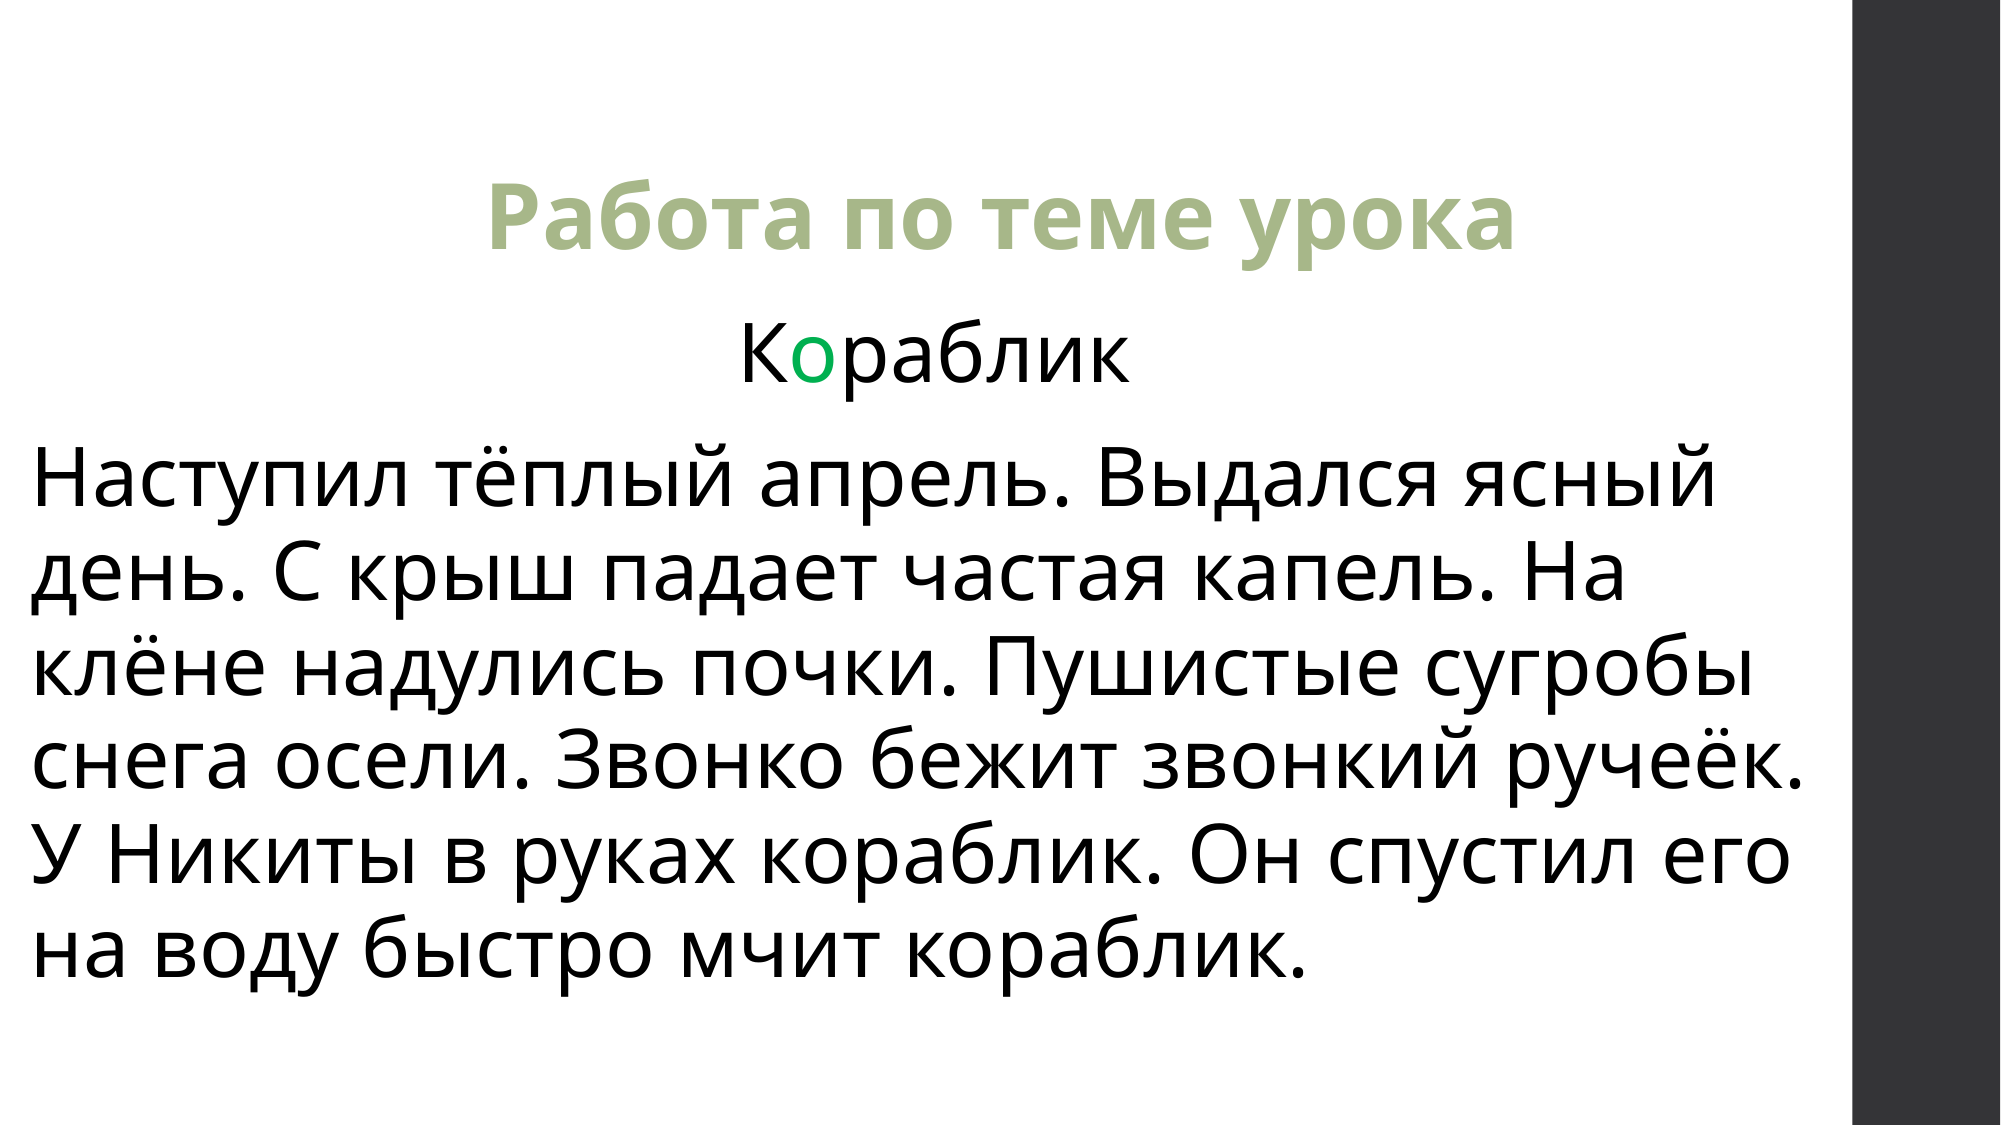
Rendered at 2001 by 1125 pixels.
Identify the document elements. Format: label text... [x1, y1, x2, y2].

title Работа по теме урока [206, 60, 1797, 278]
list Кораблик Наступил тёплый апрель. Выдался ясный день. С крыш падает частая капель. На клёне надулись почки. Пушистые сугробы снега осели. Звонко бежит звонкий ручеёк. У Никиты в руках кораблик. Он спустил его на воду быстро мчит кораблик. [15, 299, 1854, 1014]
